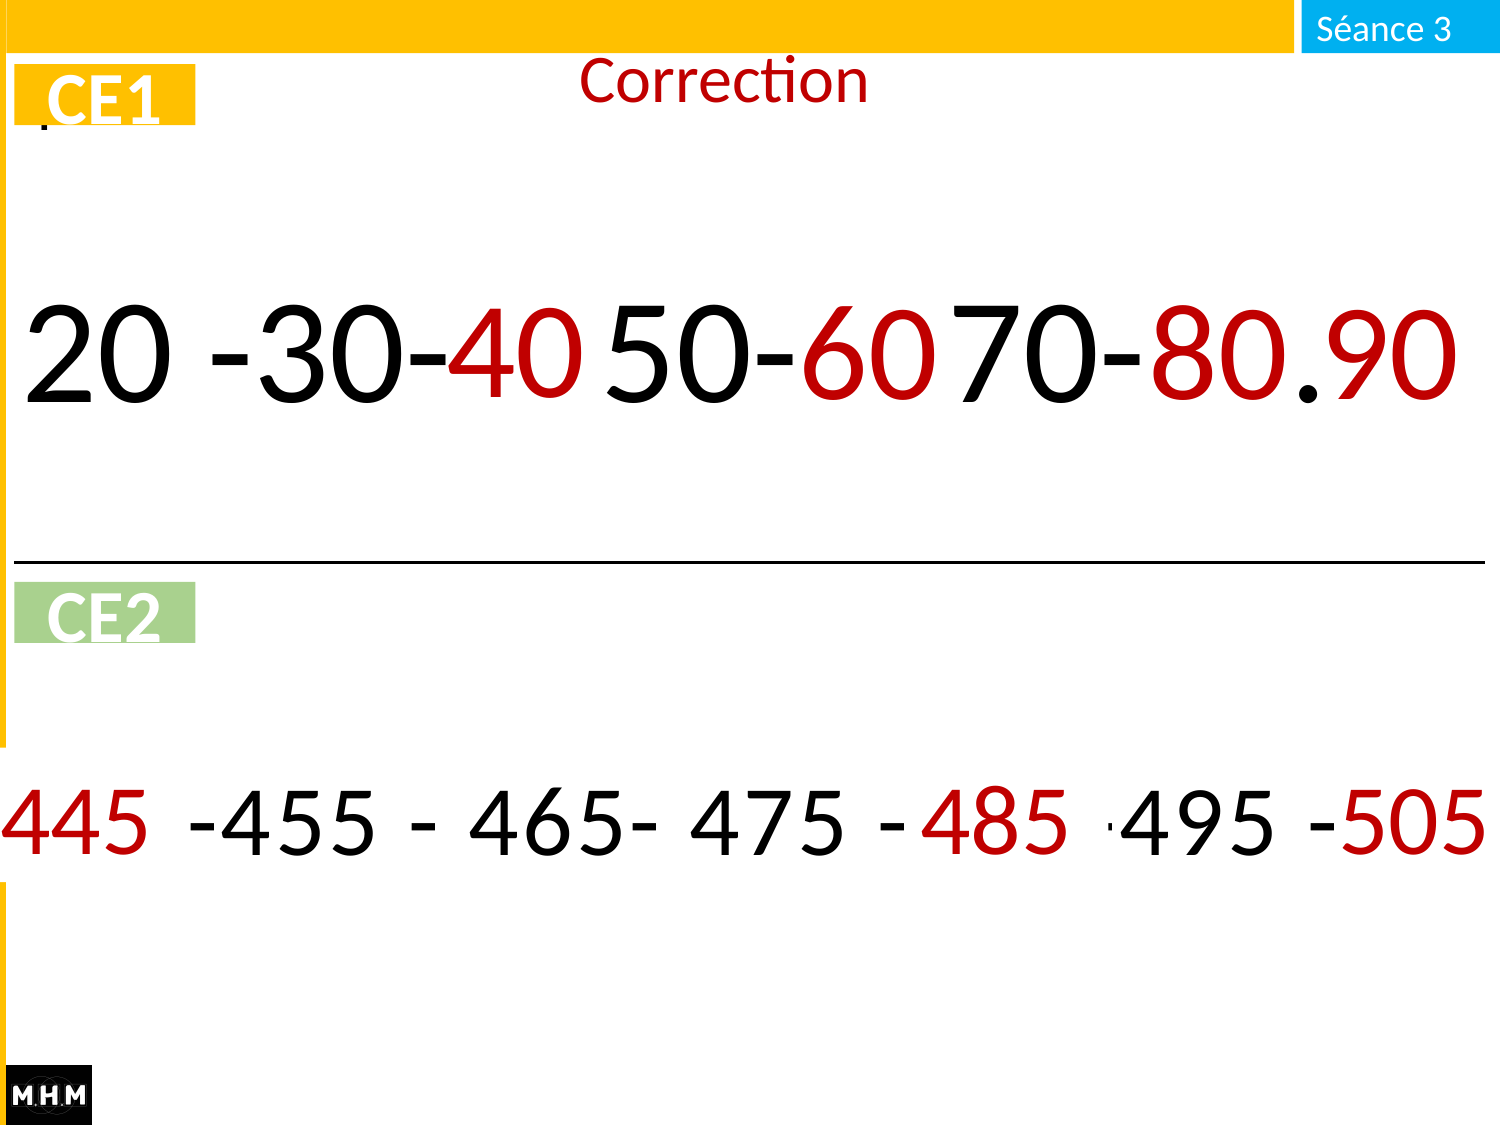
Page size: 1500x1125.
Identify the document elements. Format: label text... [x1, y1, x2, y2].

title Correction [564, 36, 1500, 126]
text_box … -455 - 465- 475 - … -495 - … [189, 748, 920, 883]
text_box 40 [446, 252, 599, 433]
text_box … -455 - 465- 475 - … -495 - … [1109, 748, 1338, 883]
text_box 485 [920, 747, 1109, 883]
text_box 505 [1338, 747, 1498, 883]
text_box CE2 [13, 581, 196, 644]
text_box CE1 [13, 63, 196, 126]
text_box 60 [798, 255, 944, 435]
text_box 20 -30-…-50-…-70-…-… [0, 245, 1492, 440]
text_box 445 [0, 747, 189, 883]
text_box 90 [1320, 255, 1466, 435]
picture [6, 1065, 92, 1125]
text_box 80 [1148, 255, 1294, 435]
